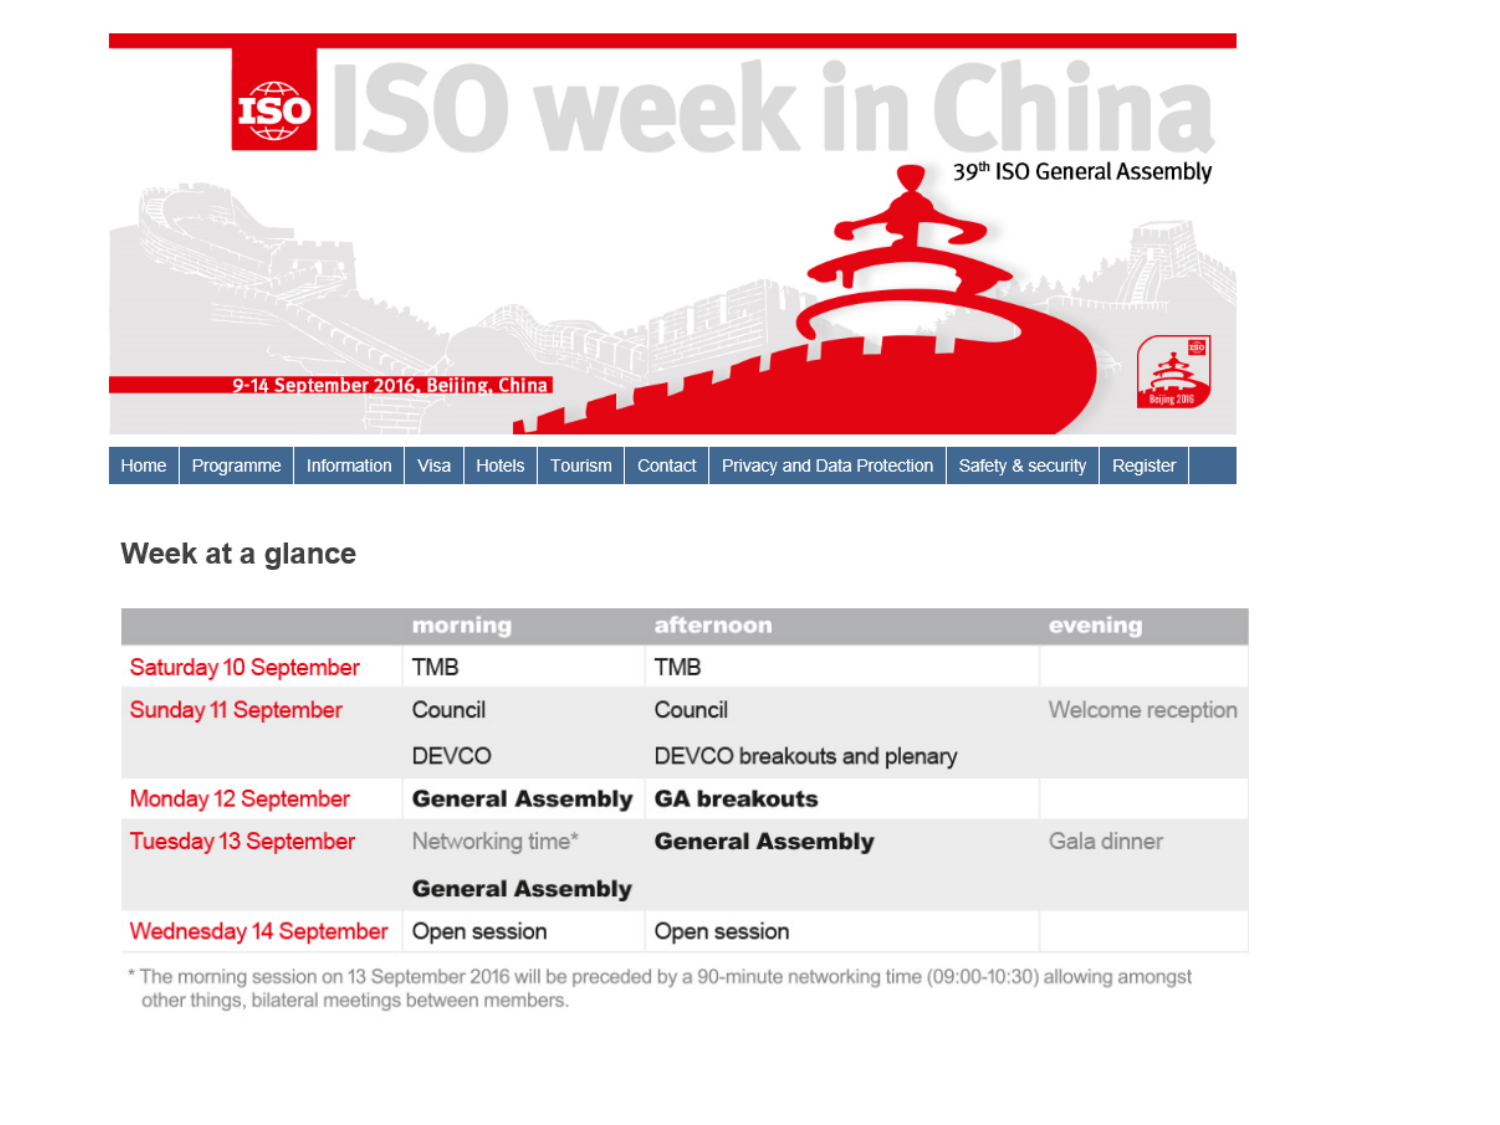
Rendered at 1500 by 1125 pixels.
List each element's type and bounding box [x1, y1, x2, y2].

picture [83, 20, 1310, 1095]
